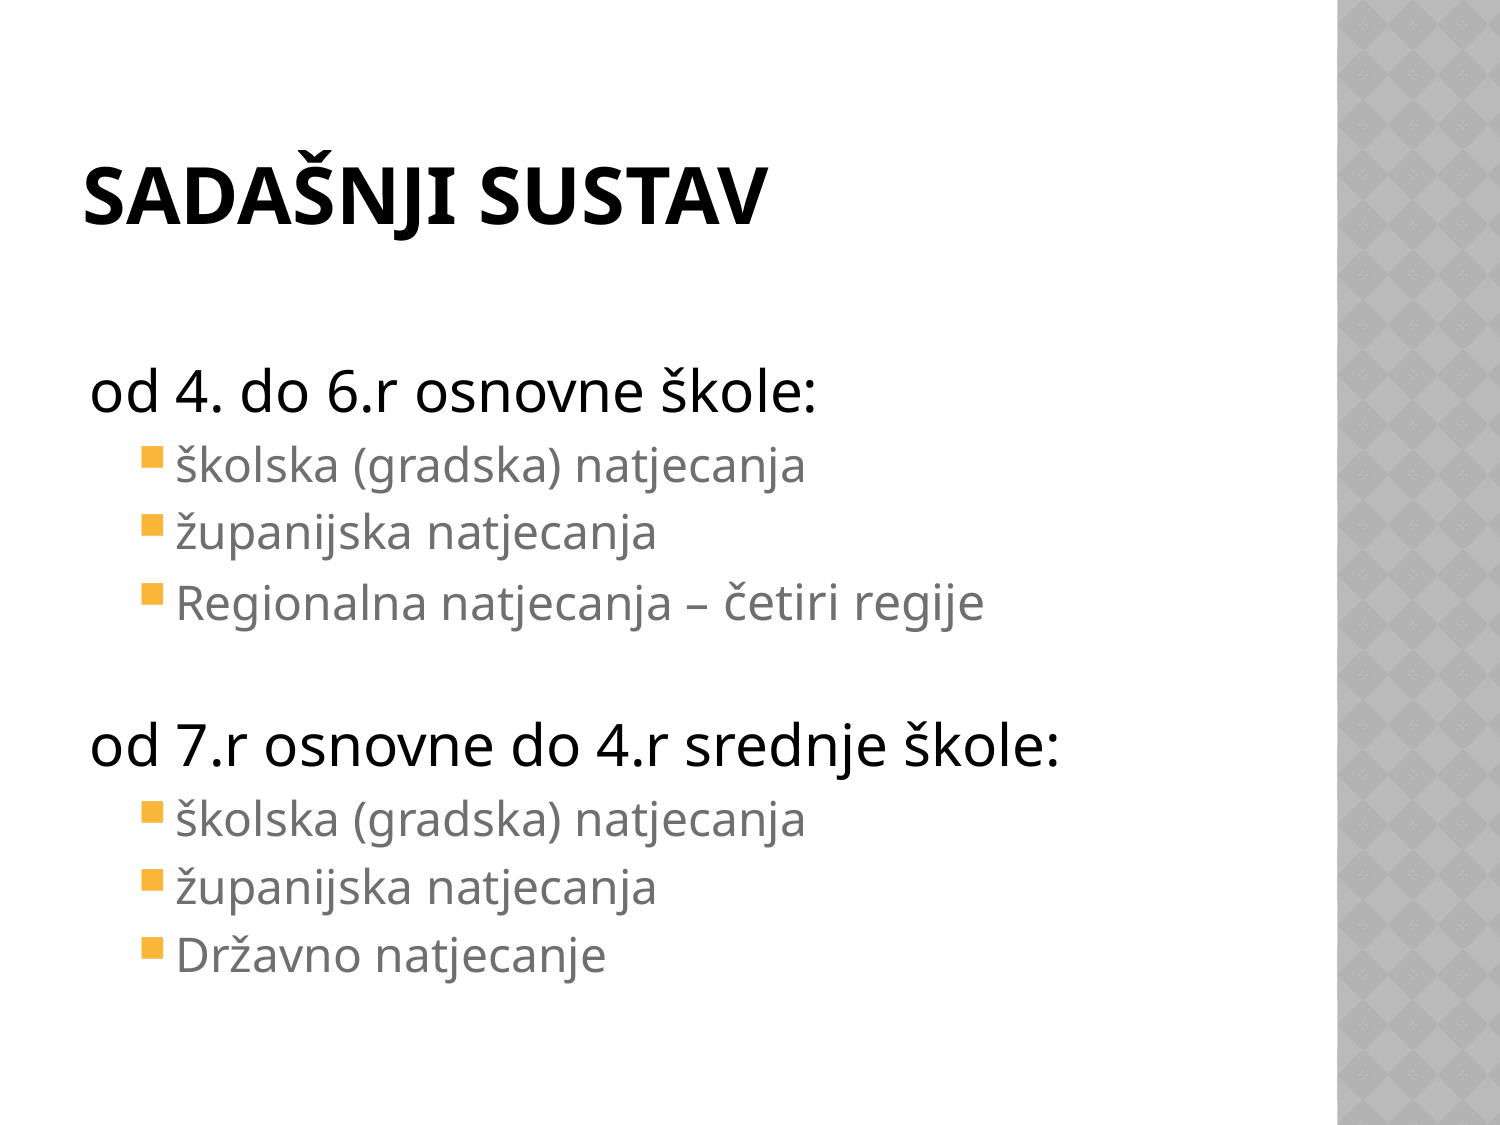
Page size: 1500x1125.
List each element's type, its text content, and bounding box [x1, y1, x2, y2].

list od 4. do 6.r osnovne škole: školska (gradska) natjecanja županijska natjecanja Regionalna natjecanja – četiri regije od 7.r osnovne do 4.r srednje škole: školska (gradska) natjecanja županijska natjecanja Državno natjecanje [75, 264, 1263, 1059]
title Sadašnji sustav [75, 52, 1263, 240]
